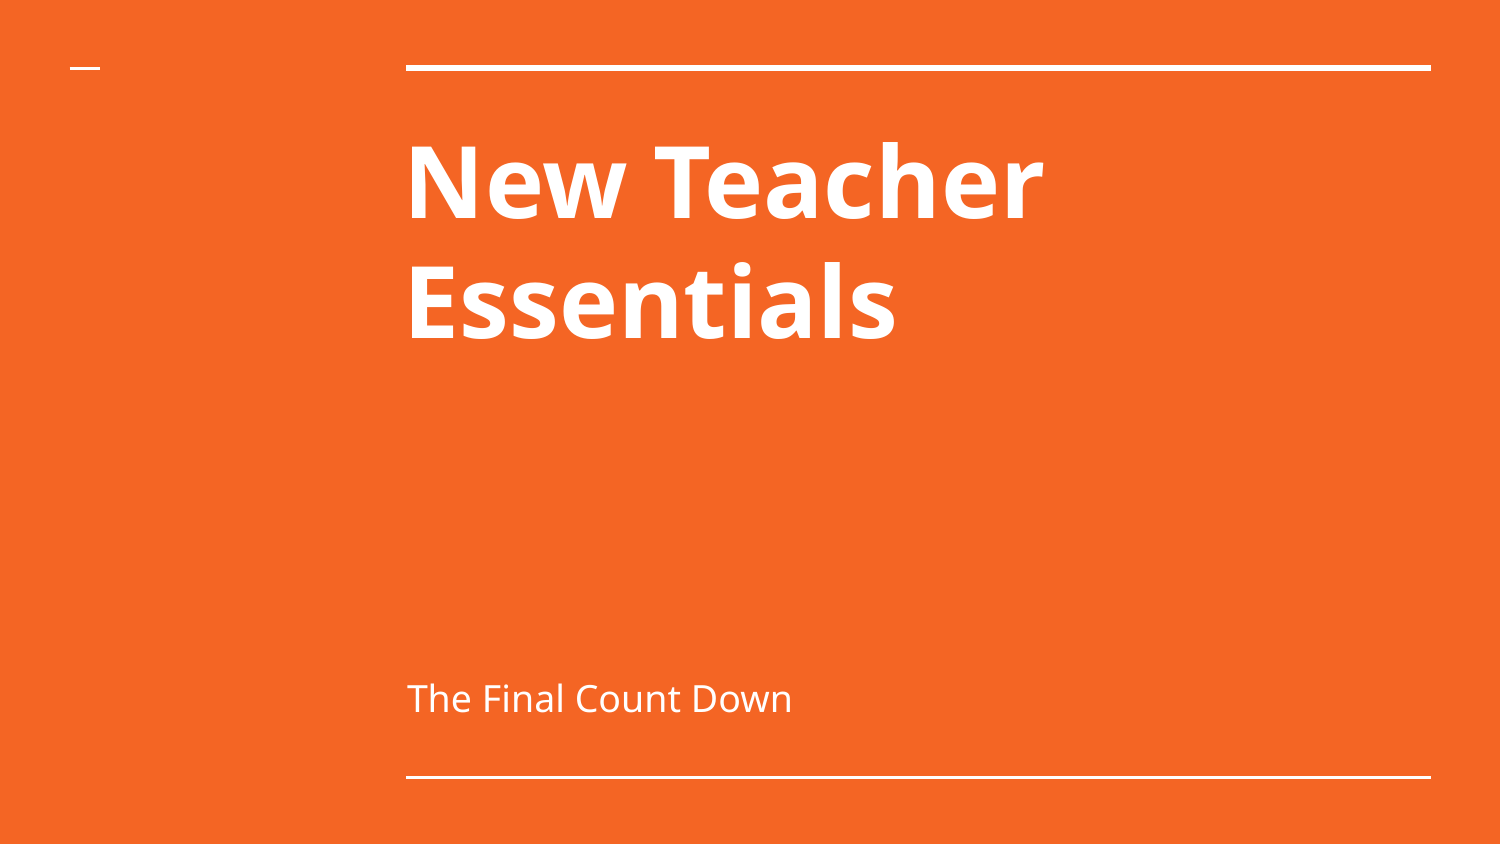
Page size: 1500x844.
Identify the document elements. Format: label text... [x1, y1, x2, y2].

subtitle The Final Count Down [392, 531, 1431, 735]
title New Teacher Essentials [389, 103, 1428, 357]
